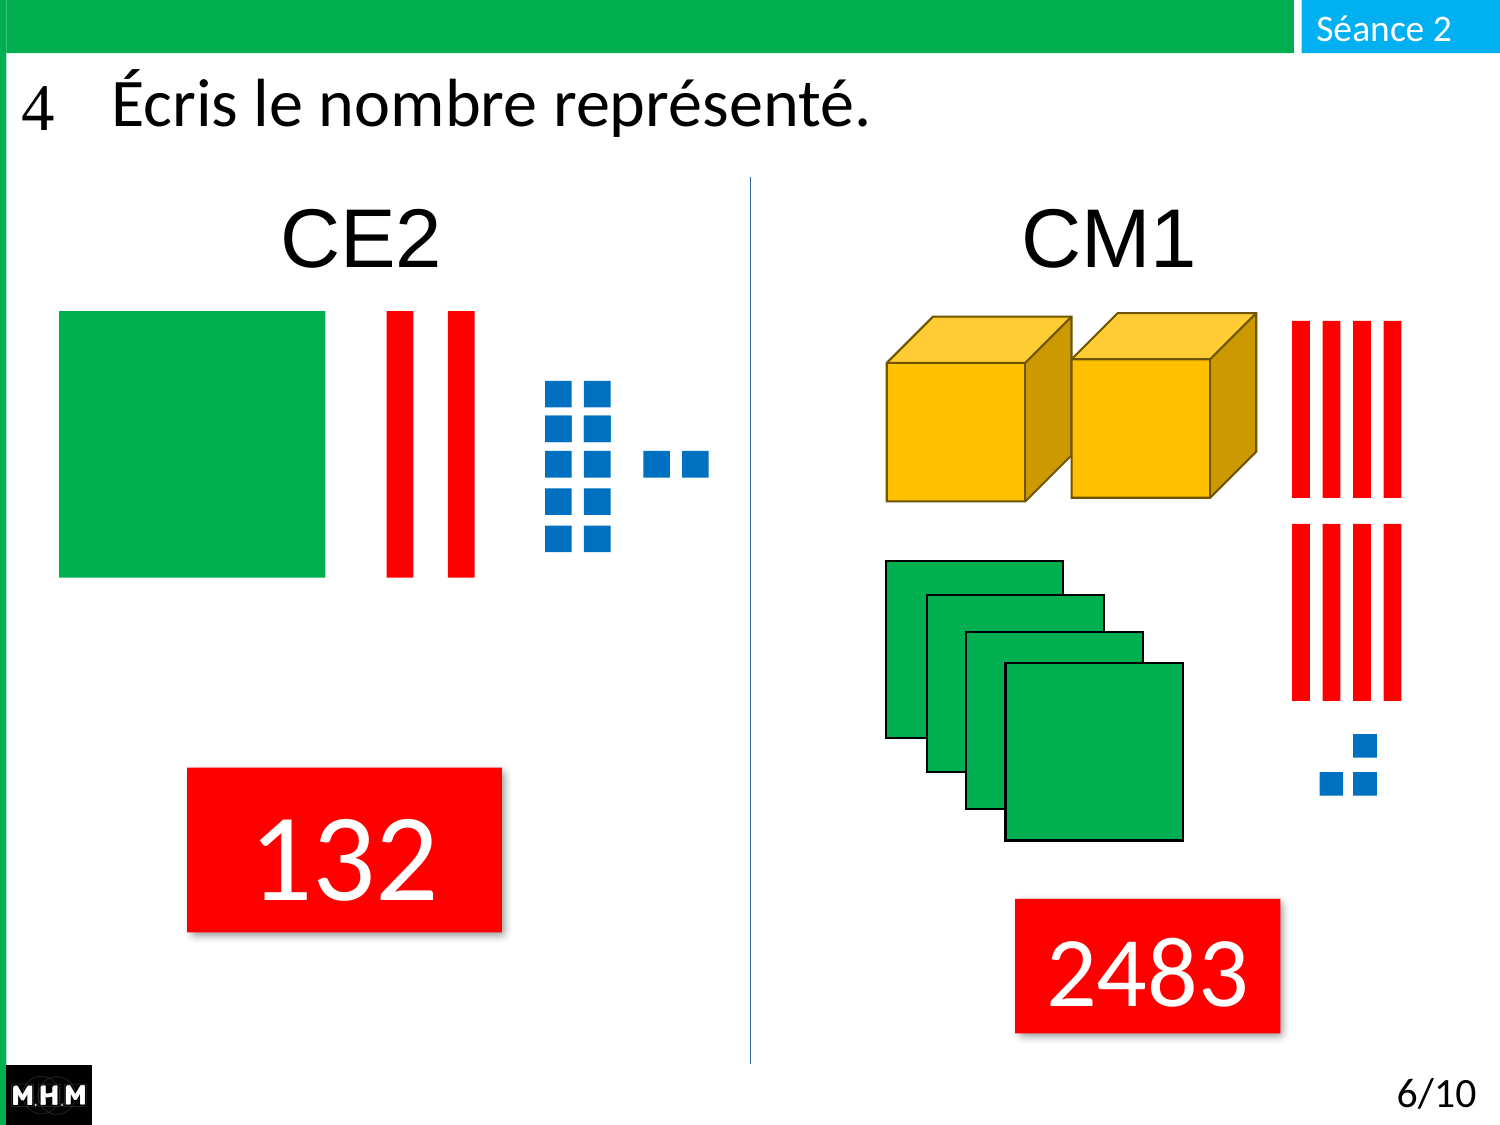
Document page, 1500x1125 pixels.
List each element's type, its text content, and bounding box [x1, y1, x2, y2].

picture [6, 1065, 92, 1125]
text_box CE2 CM1 [751, 177, 1300, 332]
text_box [545, 525, 572, 553]
text_box [966, 632, 1144, 810]
text_box CE2 CM1 [265, 177, 750, 332]
text_box [1319, 772, 1344, 796]
text_box [447, 332, 475, 578]
text_box [59, 311, 326, 578]
text_box 2483 [1015, 898, 1281, 1034]
list 1010 [1071, 313, 1255, 359]
text_box [643, 450, 670, 478]
text_box [1005, 663, 1183, 841]
text_box [885, 560, 1063, 738]
text_box [1292, 523, 1310, 701]
title Écris le nombre représenté. [96, 60, 1391, 150]
text_box [1383, 320, 1402, 498]
text_box [1353, 523, 1371, 701]
text_box [1353, 772, 1377, 796]
text_box [926, 594, 1104, 773]
text_box [583, 380, 611, 408]
text_box [545, 415, 572, 443]
text_box [1383, 523, 1402, 701]
text_box [545, 488, 572, 515]
text_box [1353, 320, 1371, 498]
text_box [583, 450, 611, 478]
text_box [545, 450, 572, 478]
text_box [886, 316, 1072, 502]
text_box [583, 525, 611, 553]
text_box [583, 415, 611, 443]
text_box [1071, 313, 1257, 498]
text_box [887, 317, 1071, 362]
text_box 132 [187, 767, 502, 933]
list 6/10 [1373, 1064, 1500, 1125]
text_box [386, 332, 414, 578]
text_box [1322, 320, 1341, 498]
text_box [1322, 523, 1341, 701]
text_box [682, 450, 709, 478]
text_box [1353, 734, 1377, 758]
text_box [583, 488, 611, 515]
text_box [545, 380, 572, 408]
text_box [1292, 320, 1310, 498]
